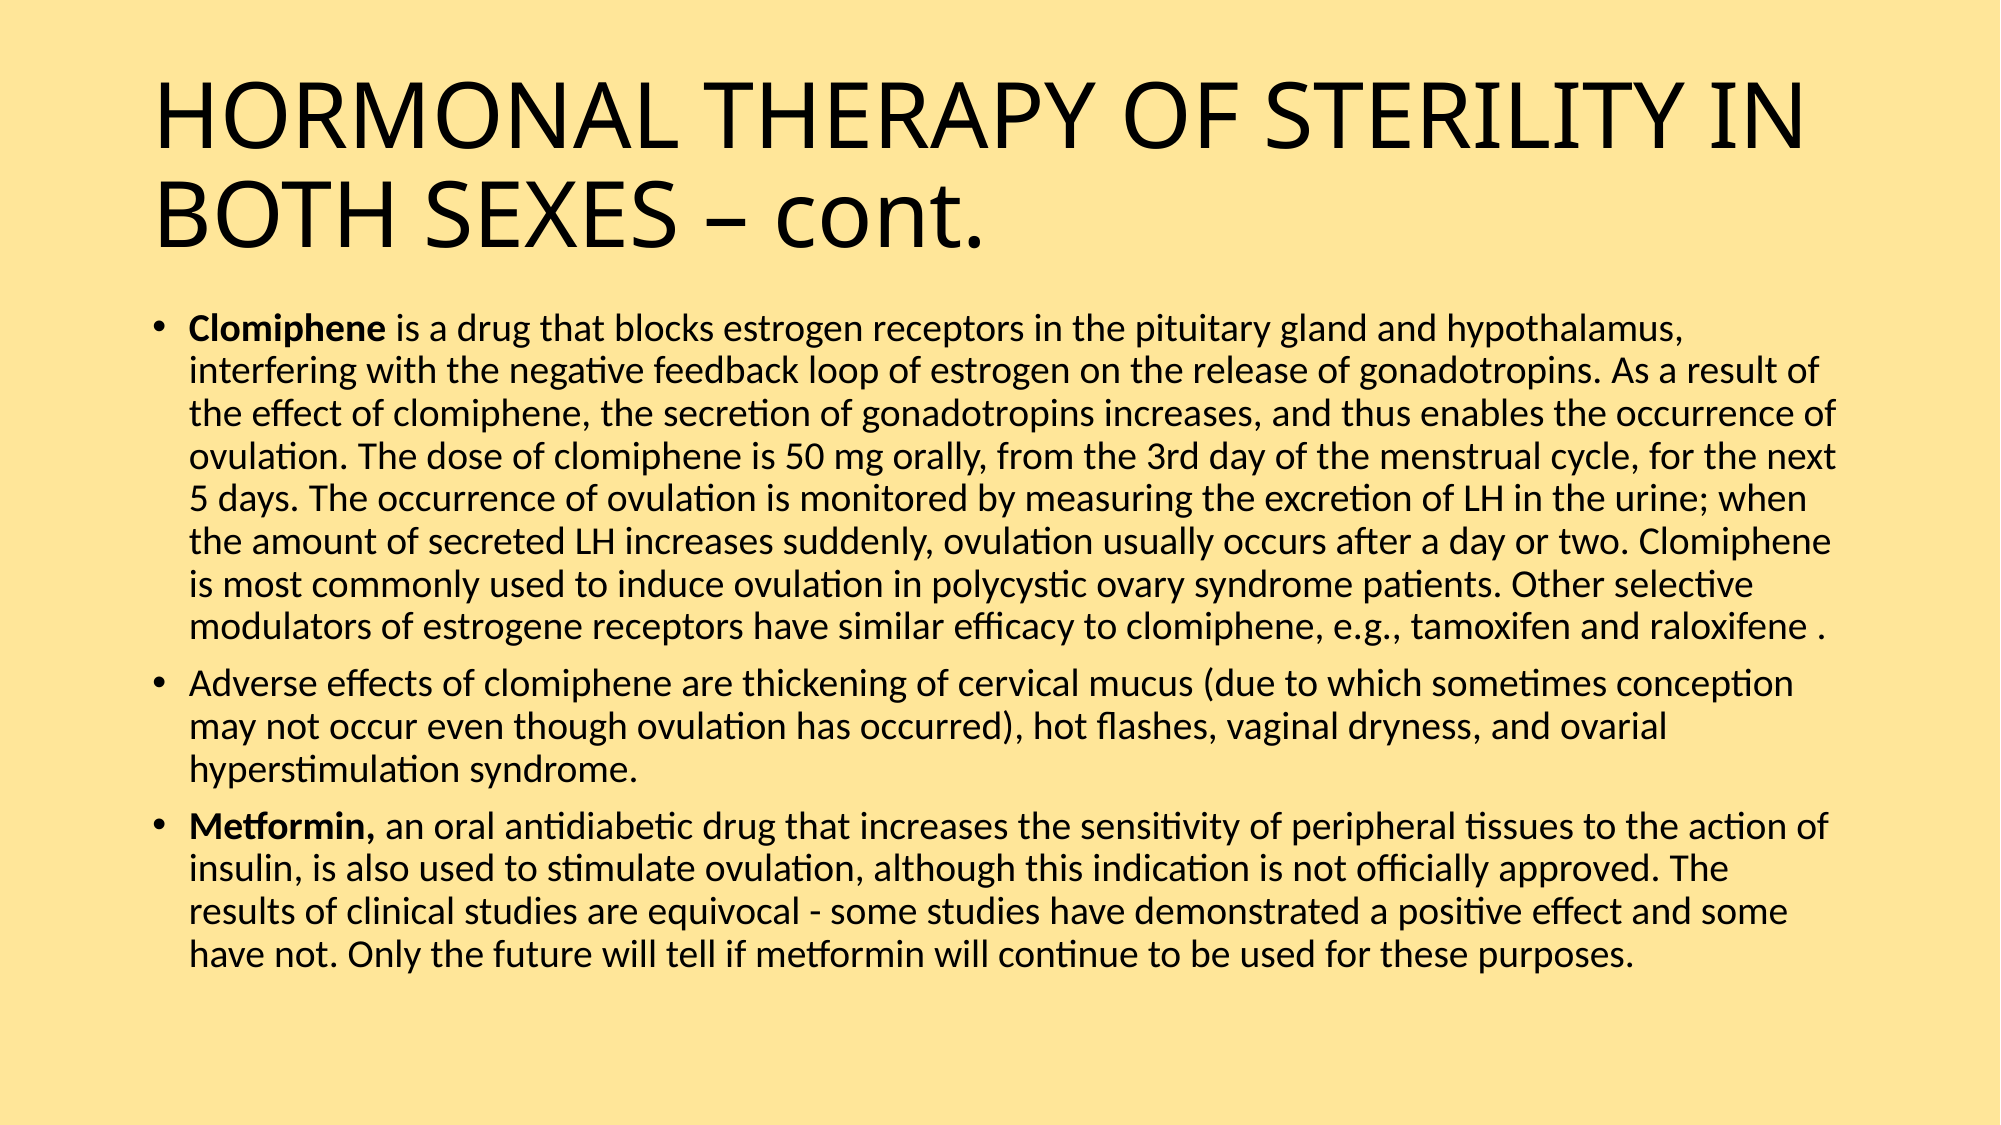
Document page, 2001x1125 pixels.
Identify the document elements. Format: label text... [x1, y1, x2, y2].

list Clomiphene is a drug that blocks estrogen receptors in the pituitary gland and hypothalamus, interfering with the negative feedback loop of estrogen on the release of gonadotropins. As a result of the effect of clomiphene, the secretion of gonadotropins increases, and thus enables the occurrence of ovulation. The dose of clomiphene is 50 mg orally, from the 3rd day of the menstrual cycle, for the next 5 days. The occurrence of ovulation is monitored by measuring the excretion of LH in the urine; when the amount of secreted LH increases suddenly, ovulation usually occurs after a day or two. Clomiphene is most commonly used to induce ovulation in polycystic ovary syndrome patients. Other selective modulators of estrogene receptors have similar efficacy to clomiphene, e.g., tamoxifen and raloxifene . Adverse effects of clomiphene are thickening of cervical mucus (due to which sometimes conception may not occur even though ovulation has occurred), hot flashes, vaginal dryness, and ovarial hyperstimulation syndrome. Metformin, an oral antidiabetic drug that increases the sensitivity of peripheral tissues to the action of insulin, is also used to stimulate ovulation, although this indication is not officially approved. The results of clinical studies are equivocal - some studies have demonstrated a positive effect and some have not. Only the future will tell if metformin will continue to be used for these purposes. [137, 299, 1863, 1014]
title HORMONAL THERAPY OF STERILITY IN BOTH SEXES – cont. [137, 59, 1863, 278]
